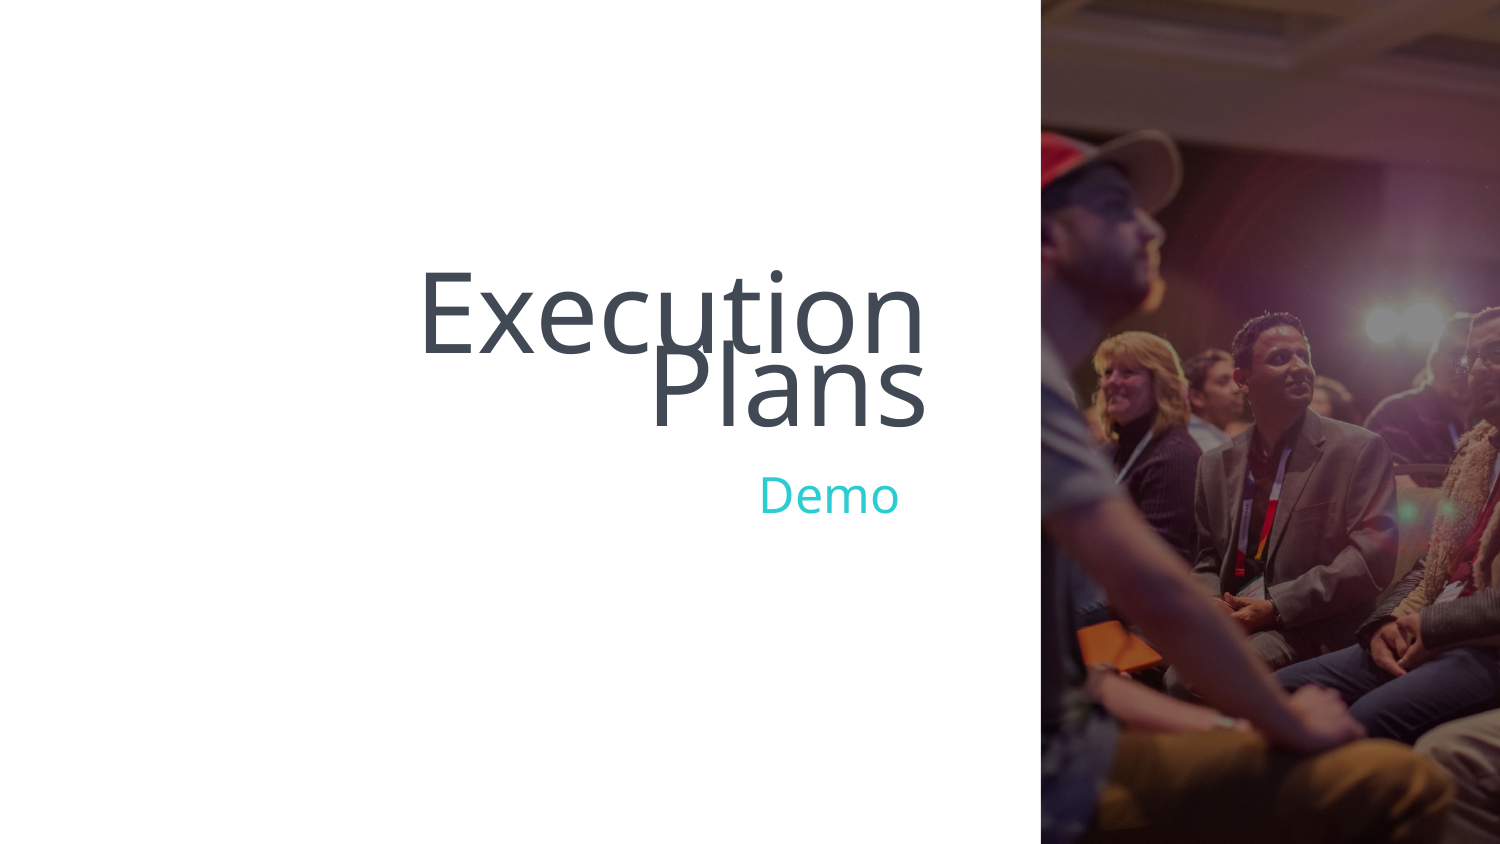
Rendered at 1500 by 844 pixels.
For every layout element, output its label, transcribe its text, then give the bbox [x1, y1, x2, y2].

picture [1040, 0, 1500, 844]
title Execution Plans [157, 340, 945, 457]
subtitle Demo [185, 456, 916, 531]
